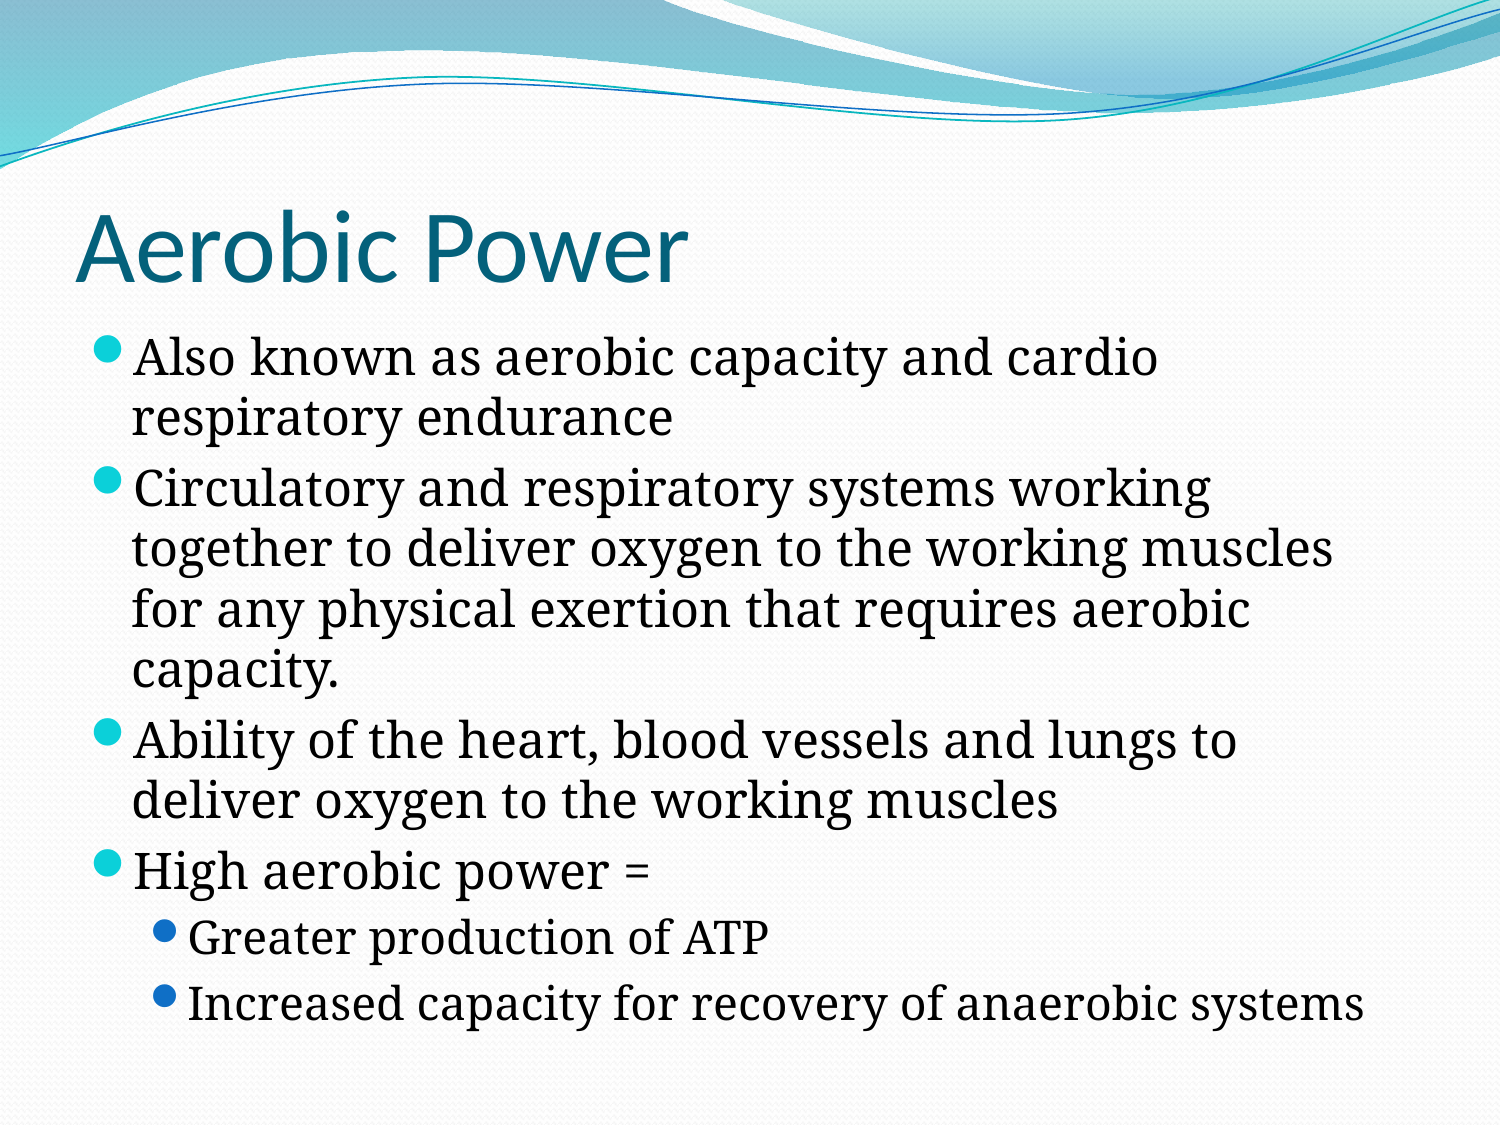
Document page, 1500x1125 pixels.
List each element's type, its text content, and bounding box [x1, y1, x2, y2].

title Aerobic Power [75, 115, 1425, 303]
list Also known as aerobic capacity and cardio respiratory endurance Circulatory and respiratory systems working together to deliver oxygen to the working muscles for any physical exertion that requires aerobic capacity. Ability of the heart, blood vessels and lungs to deliver oxygen to the working muscles High aerobic power = Greater production of ATP Increased capacity for recovery of anaerobic systems [75, 317, 1425, 1038]
